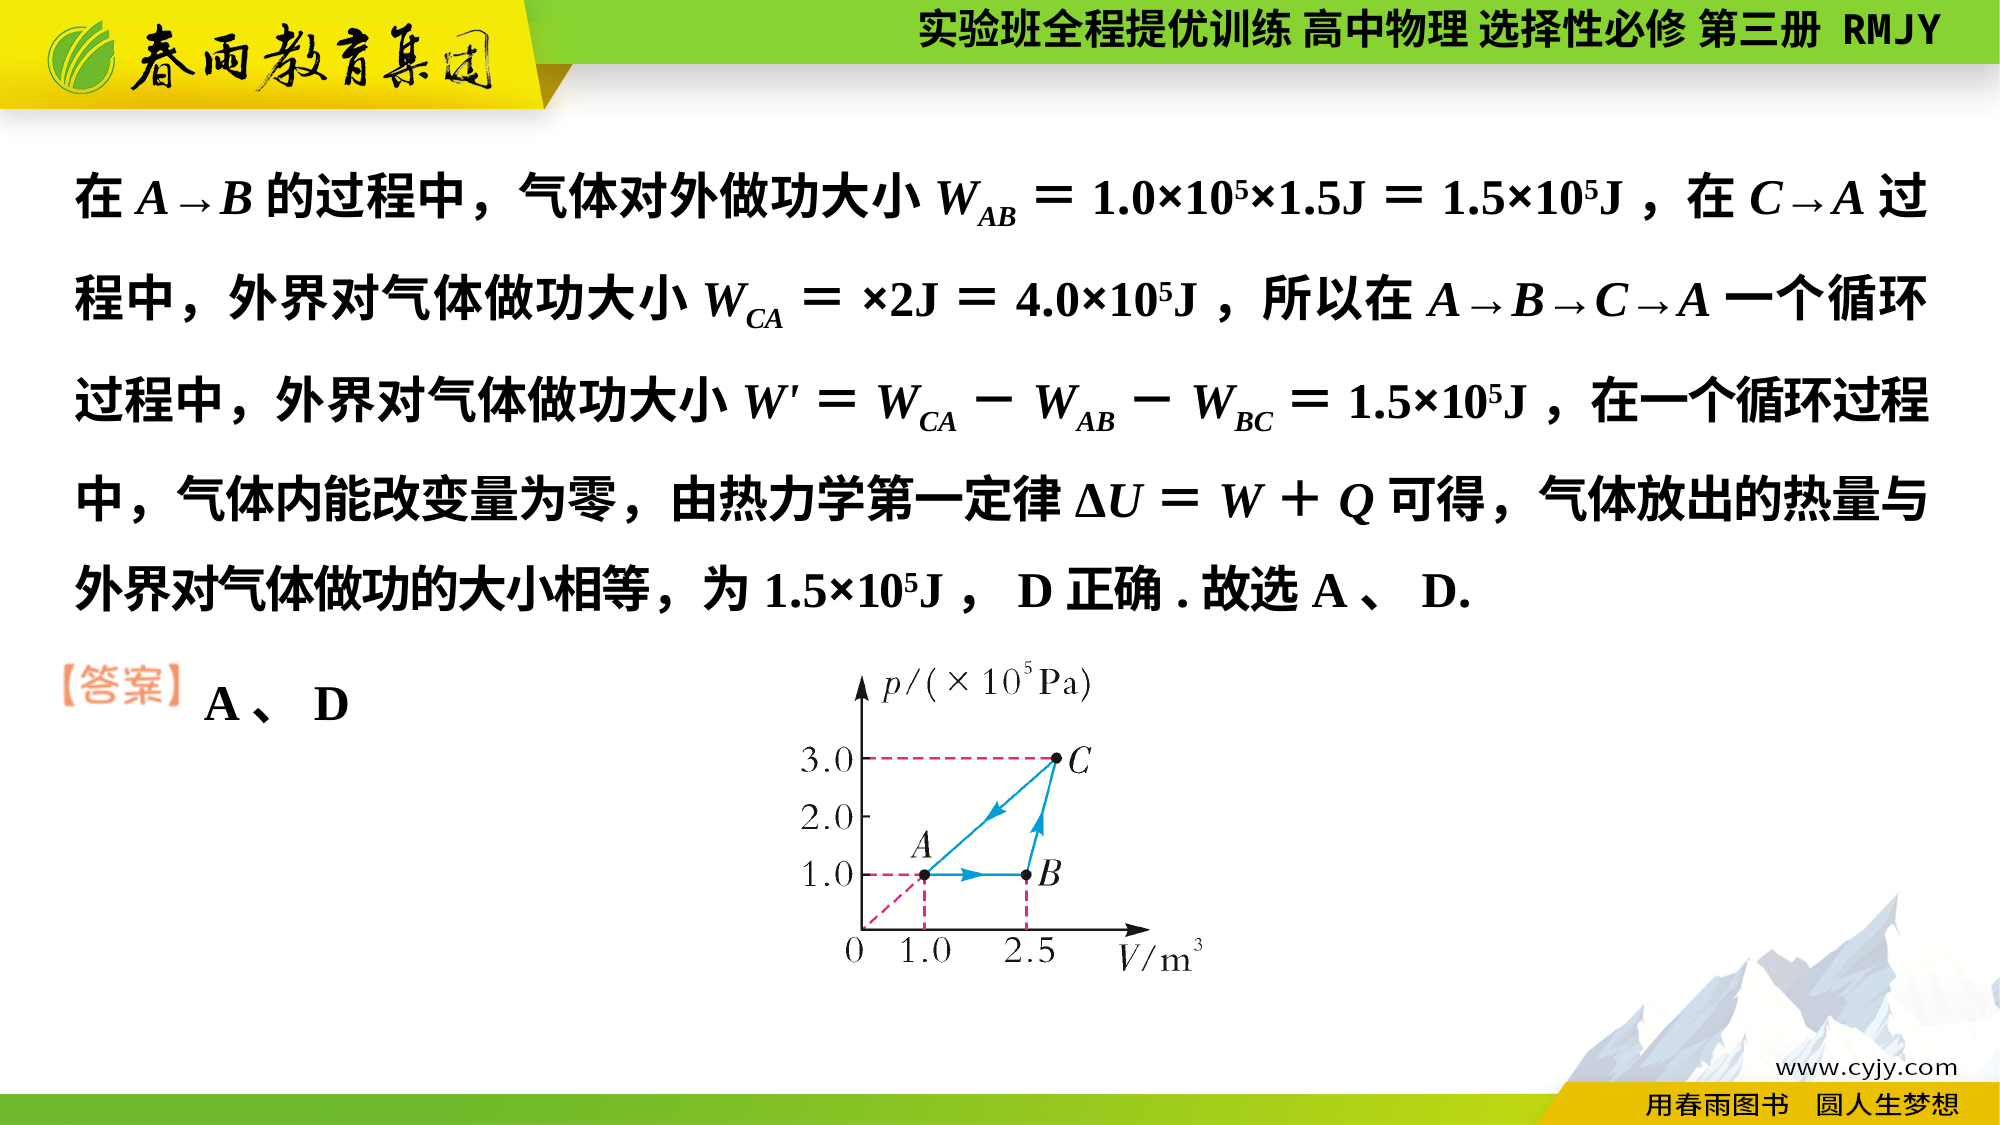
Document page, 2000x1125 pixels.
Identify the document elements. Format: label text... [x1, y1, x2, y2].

text_box A、D [59, 633, 410, 739]
picture [0, 0, 2000, 1125]
